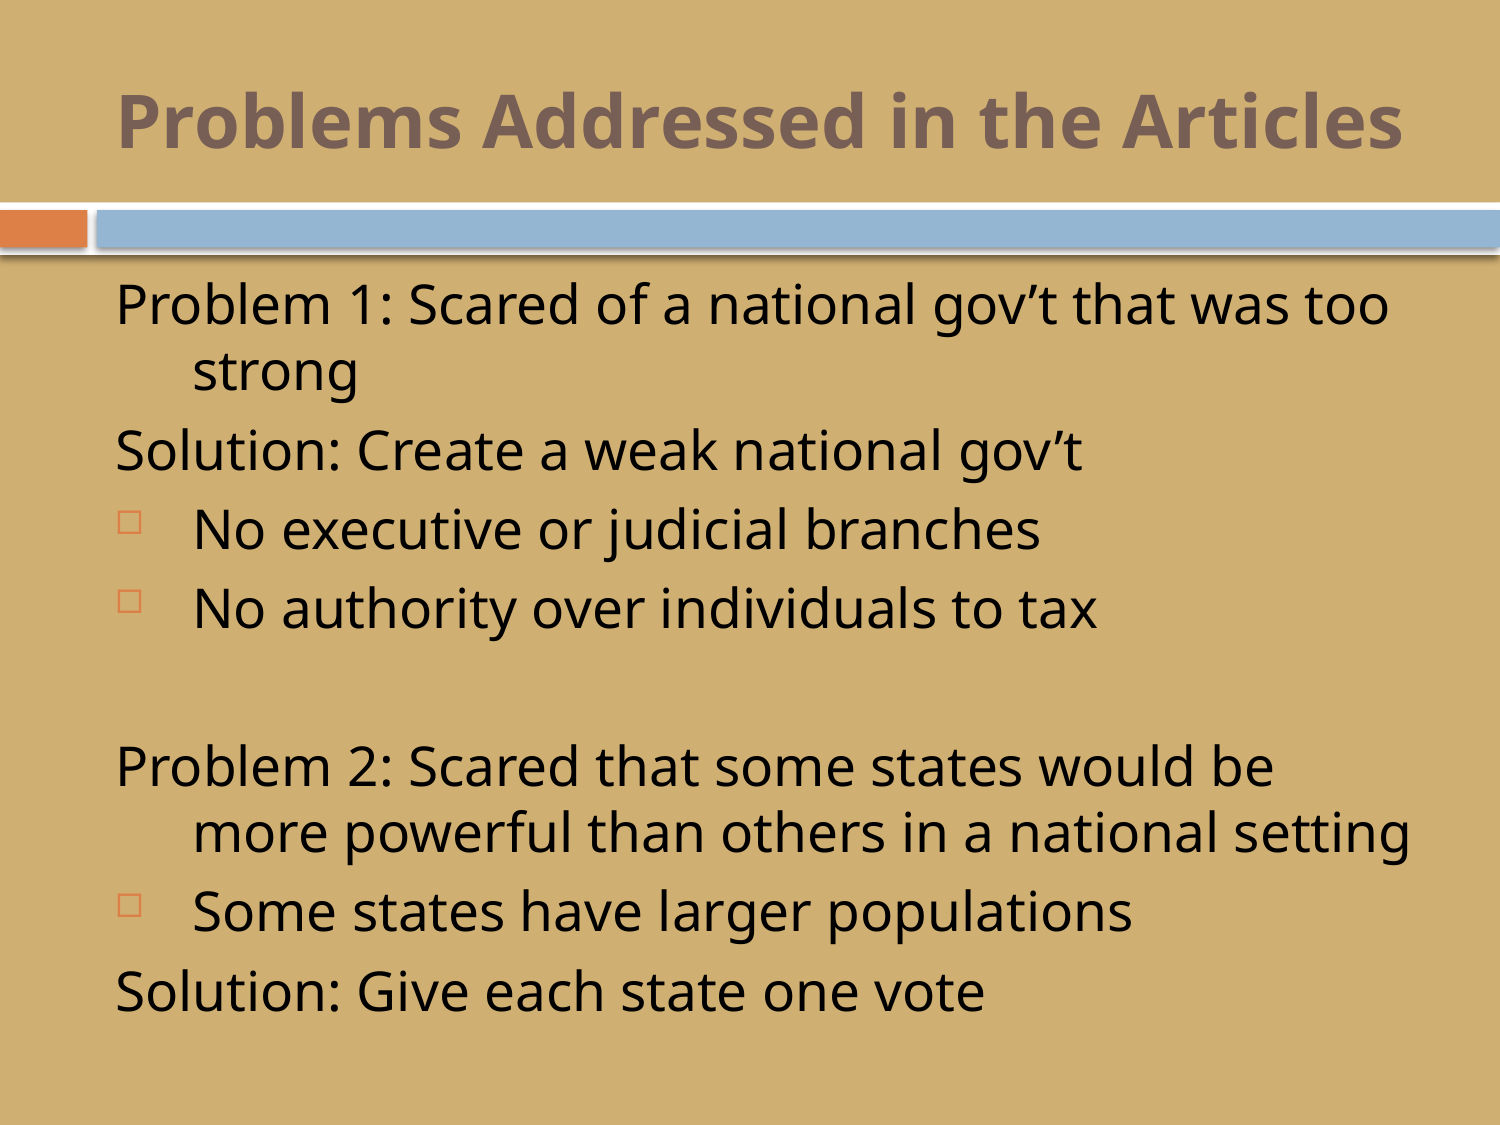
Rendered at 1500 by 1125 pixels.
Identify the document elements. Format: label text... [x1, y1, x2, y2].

list Problem 1: Scared of a national gov’t that was too strong Solution: Create a weak national gov’t No executive or judicial branches No authority over individuals to tax Problem 2: Scared that some states would be more powerful than others in a national setting Some states have larger populations Solution: Give each state one vote [100, 262, 1438, 1088]
title Problems Addressed in the Articles [100, 37, 1438, 200]
